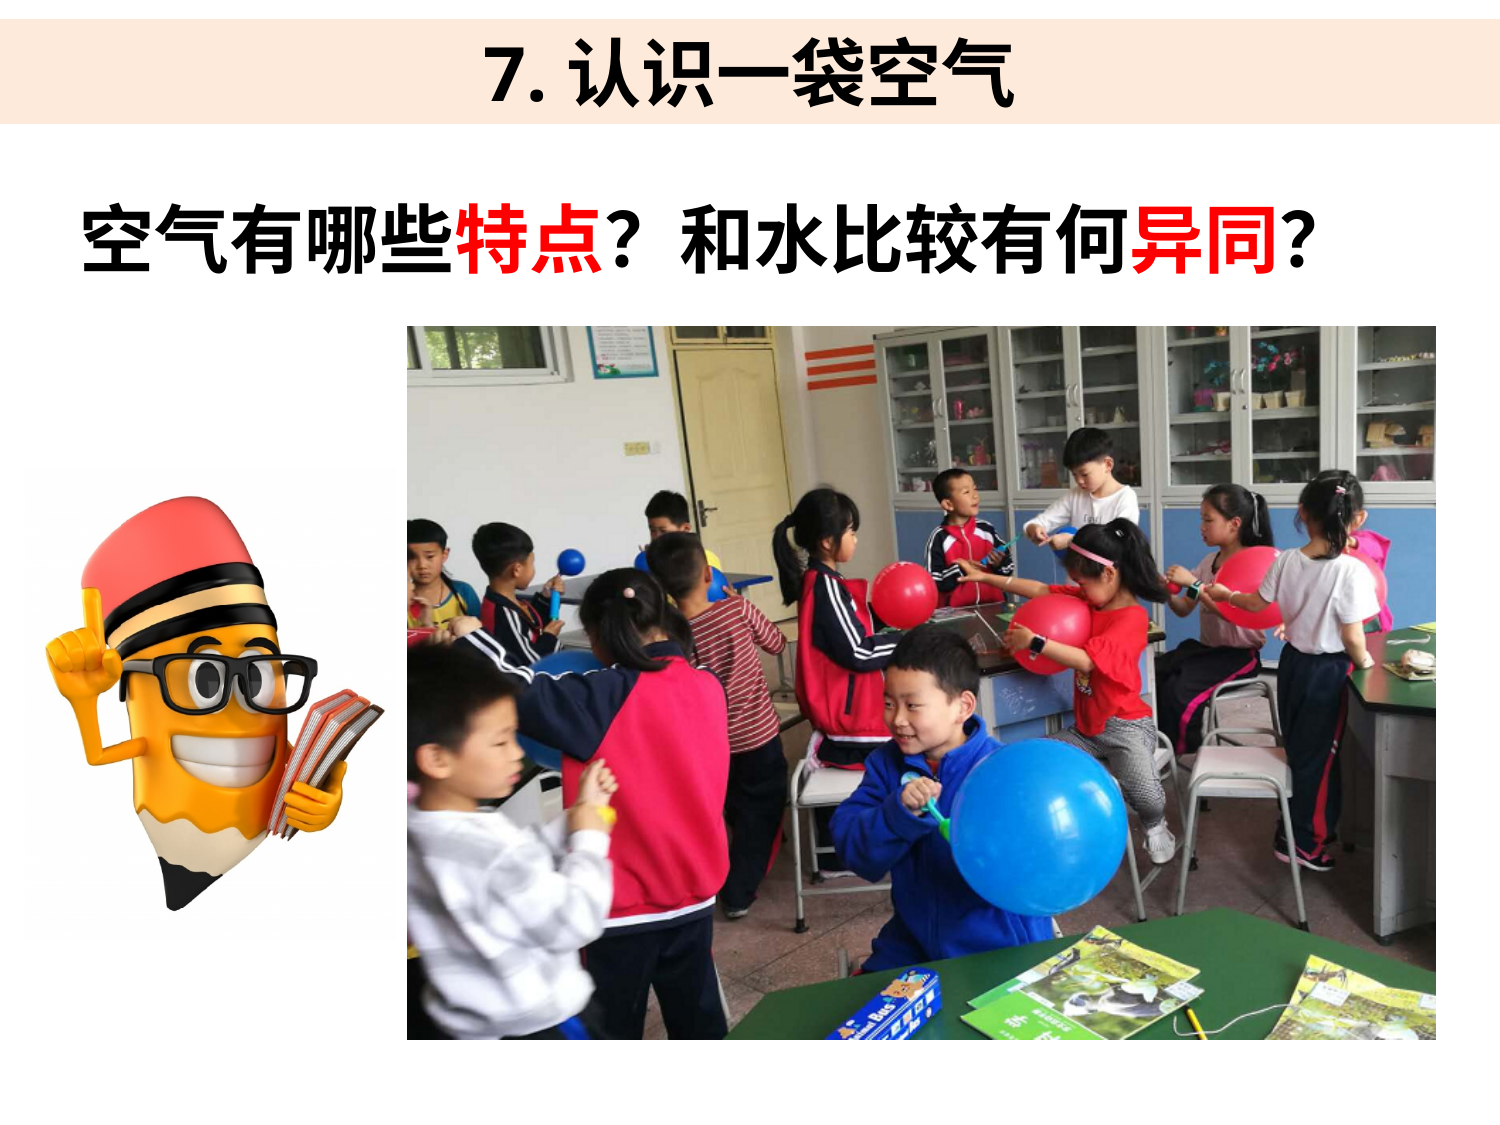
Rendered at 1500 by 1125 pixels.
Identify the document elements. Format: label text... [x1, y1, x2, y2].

text_box 空气有哪些特点？和水比较有何异同？ [64, 184, 1500, 290]
picture [407, 326, 1436, 1040]
text_box 7.认识一袋空气 [0, 19, 1500, 124]
picture [25, 467, 396, 941]
